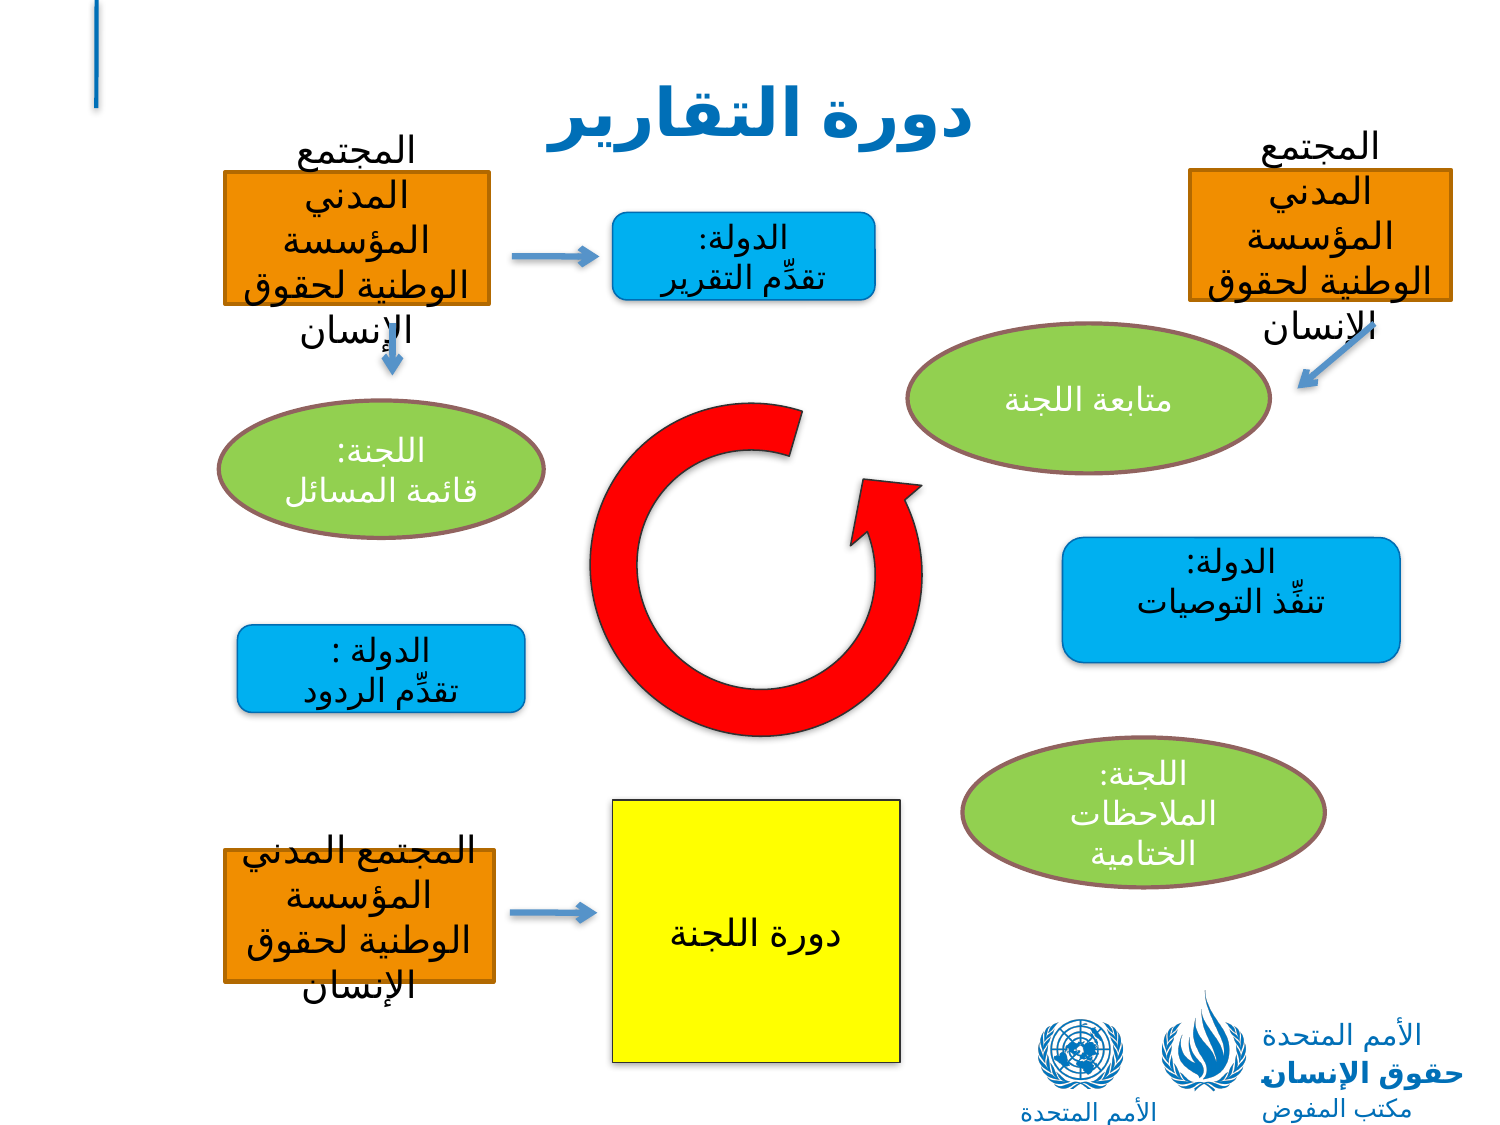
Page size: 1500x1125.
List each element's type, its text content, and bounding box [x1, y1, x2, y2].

picture [1037, 990, 1457, 1107]
text_box المجتمع المدني المؤسسة الوطنية لحقوق الإنسان [223, 170, 491, 306]
text_box متابعة اللجنة [905, 321, 1273, 476]
text_box الأمم المتحدة حقوق الإنسان مكتب المفوض السامي [1246, 1009, 1500, 1098]
title دورة التقارير [87, 62, 1438, 172]
text_box الدولة: تنفِّذ التوصيات [1061, 536, 1401, 664]
text_box :الدولة تقدِّم التقرير [611, 211, 876, 301]
text_box دورة اللجنة [612, 799, 901, 1063]
text_box المجتمع المدني المؤسسة الوطنية لحقوق الإنسان [1188, 168, 1453, 302]
text_box المجتمع المدني المؤسسة الوطنية لحقوق الإنسان [223, 848, 496, 984]
text_box :اللجنة الملاحظات الختامية [960, 735, 1327, 890]
text_box [589, 402, 923, 738]
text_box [1297, 323, 1375, 389]
text_box اللجنة: قائمة المسائل [216, 398, 546, 541]
text_box الأمم المتحدة [982, 1089, 1195, 1125]
text_box الدولة : تقدِّم الردود [236, 624, 526, 714]
